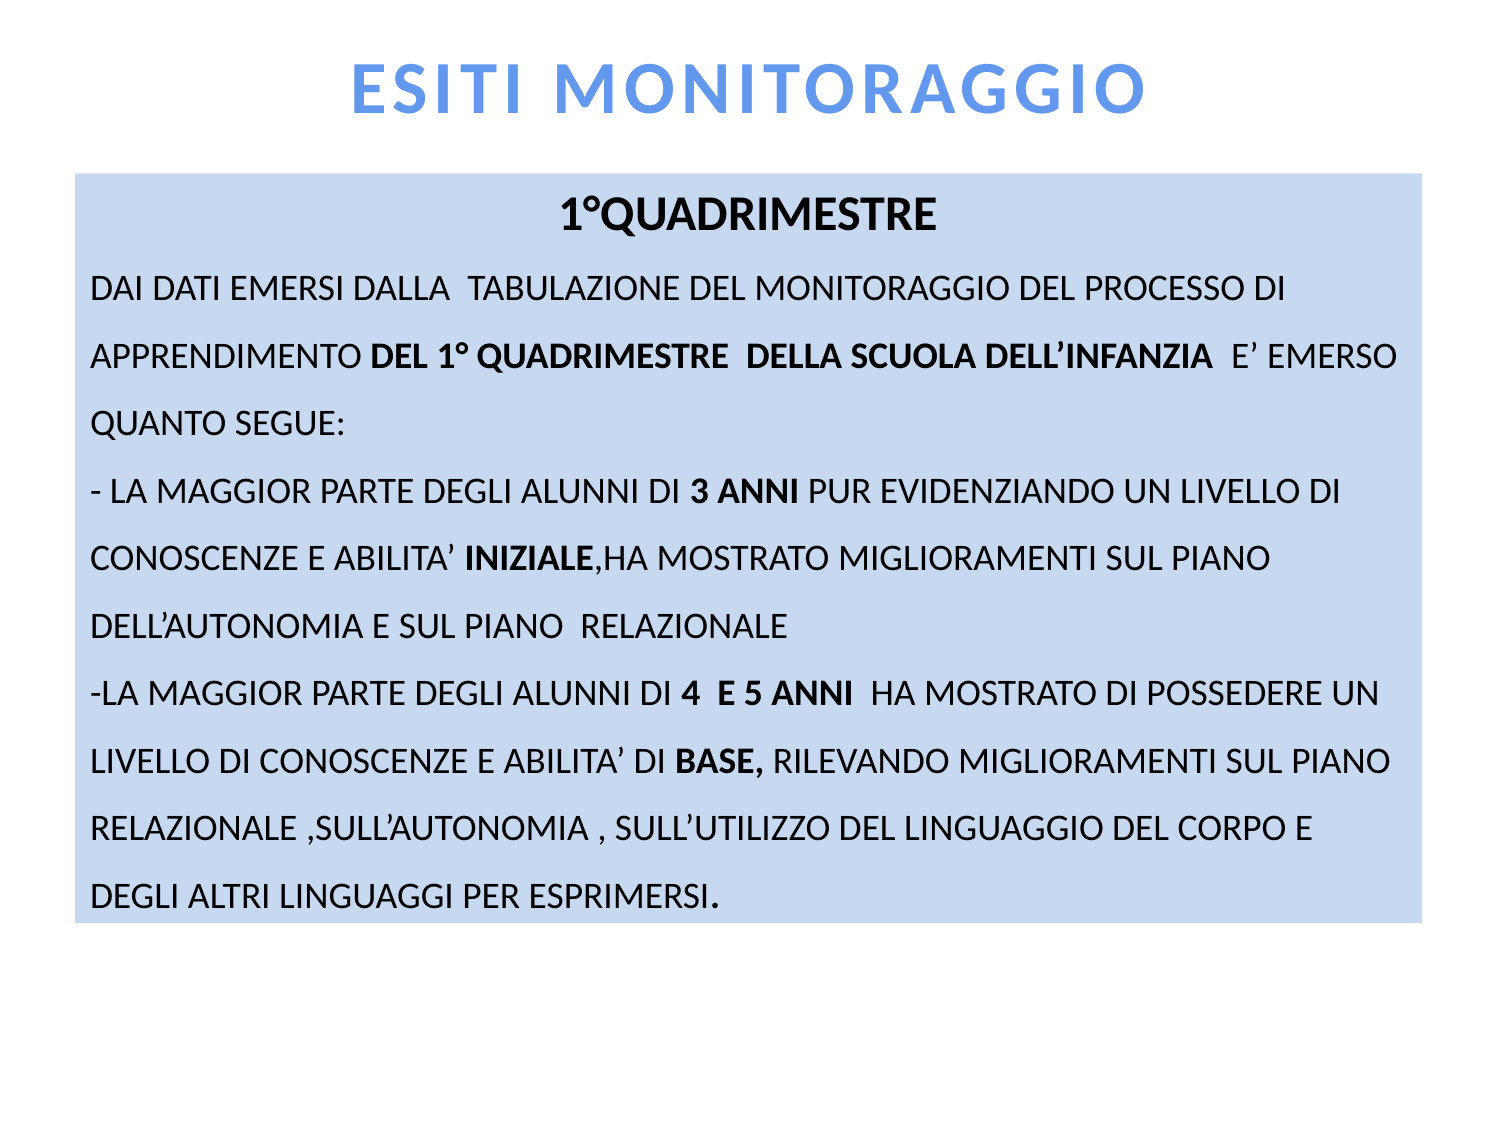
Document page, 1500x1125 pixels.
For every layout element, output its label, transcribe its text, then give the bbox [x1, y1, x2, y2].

text_box 1°QUADRIMESTRE DAI DATI EMERSI DALLA TABULAZIONE DEL MONITORAGGIO DEL PROCESSO DI APPRENDIMENTO DEL 1° QUADRIMESTRE DELLA SCUOLA DELL’INFANZIA E’ EMERSO QUANTO SEGUE: - LA MAGGIOR PARTE DEGLI ALUNNI DI 3 ANNI PUR EVIDENZIANDO UN LIVELLO DI CONOSCENZE E ABILITA’ INIZIALE,HA MOSTRATO MIGLIORAMENTI SUL PIANO DELL’AUTONOMIA E SUL PIANO RELAZIONALE -LA MAGGIOR PARTE DEGLI ALUNNI DI 4 E 5 ANNI HA MOSTRATO DI POSSEDERE UN LIVELLO DI CONOSCENZE E ABILITA’ DI BASE, RILEVANDO MIGLIORAMENTI SUL PIANO RELAZIONALE ,SULL’AUTONOMIA , SULL’UTILIZZO DEL LINGUAGGIO DEL CORPO E DEGLI ALTRI LINGUAGGI PER ESPRIMERSI. [75, 173, 1422, 924]
text_box ESITI MONITORAGGIO [335, 31, 1162, 137]
